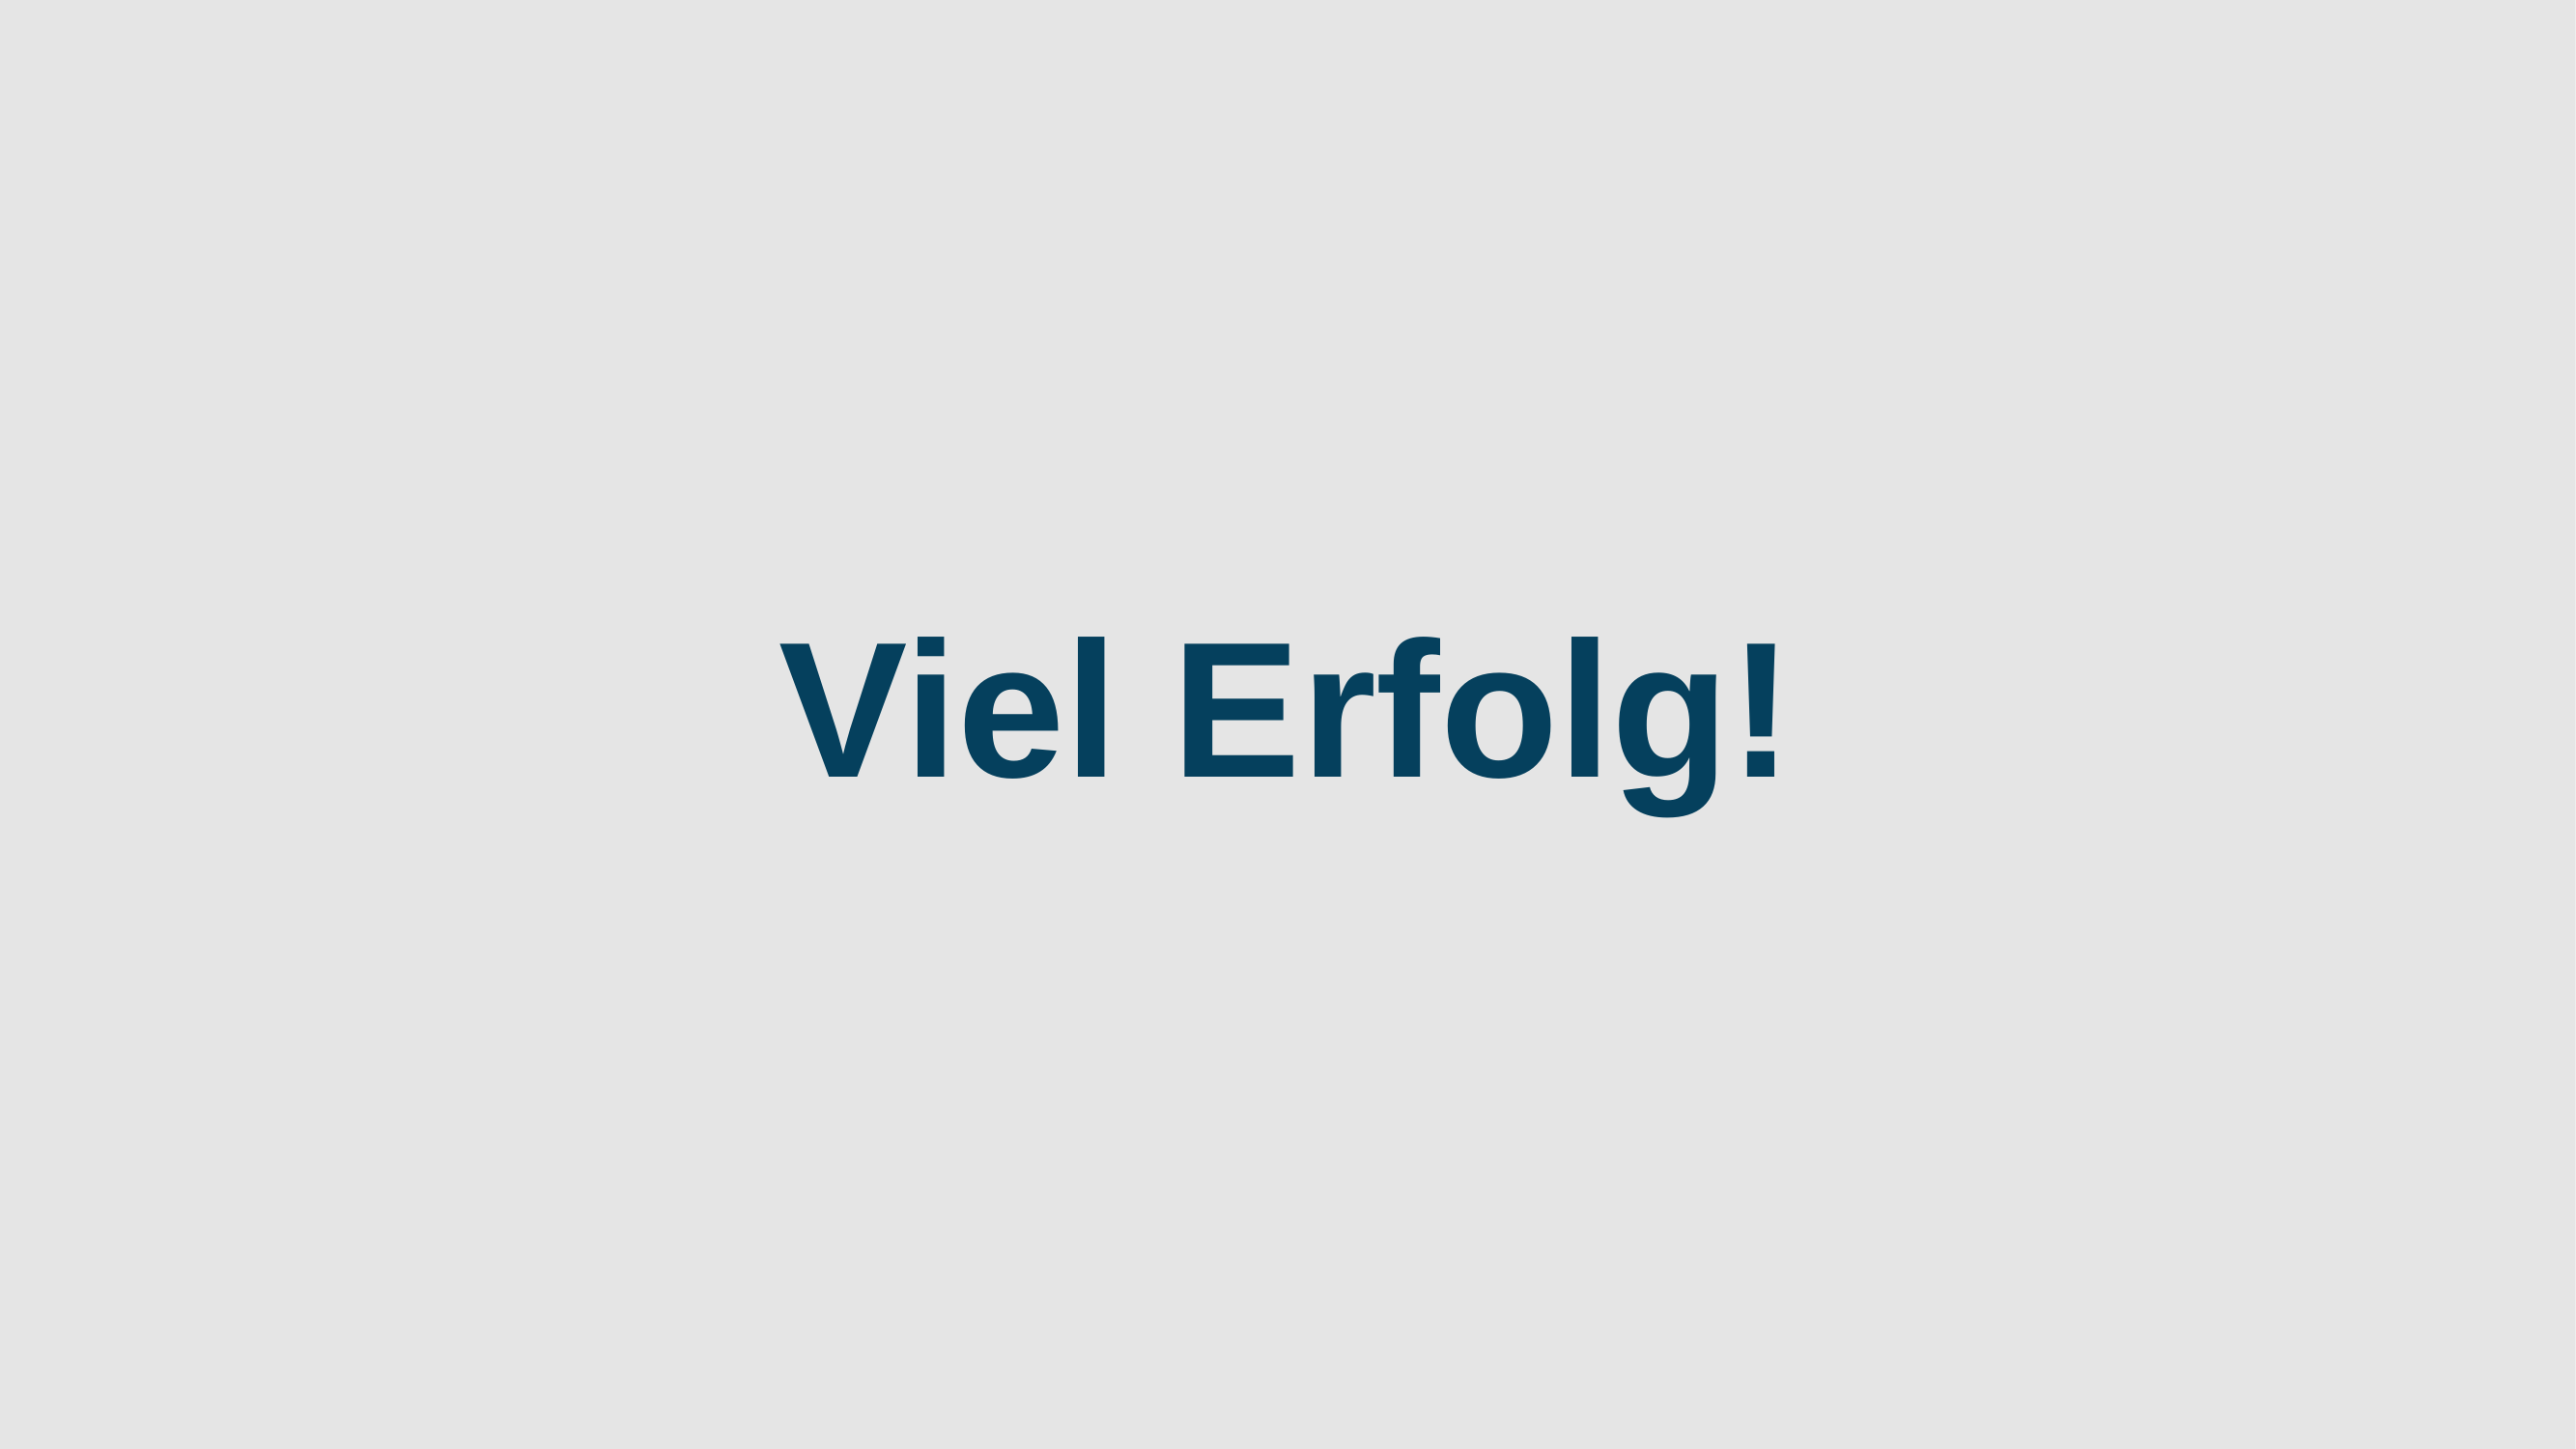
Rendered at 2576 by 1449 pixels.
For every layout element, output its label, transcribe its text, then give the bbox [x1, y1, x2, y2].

title Viel Erfolg! [183, 385, 2391, 1014]
